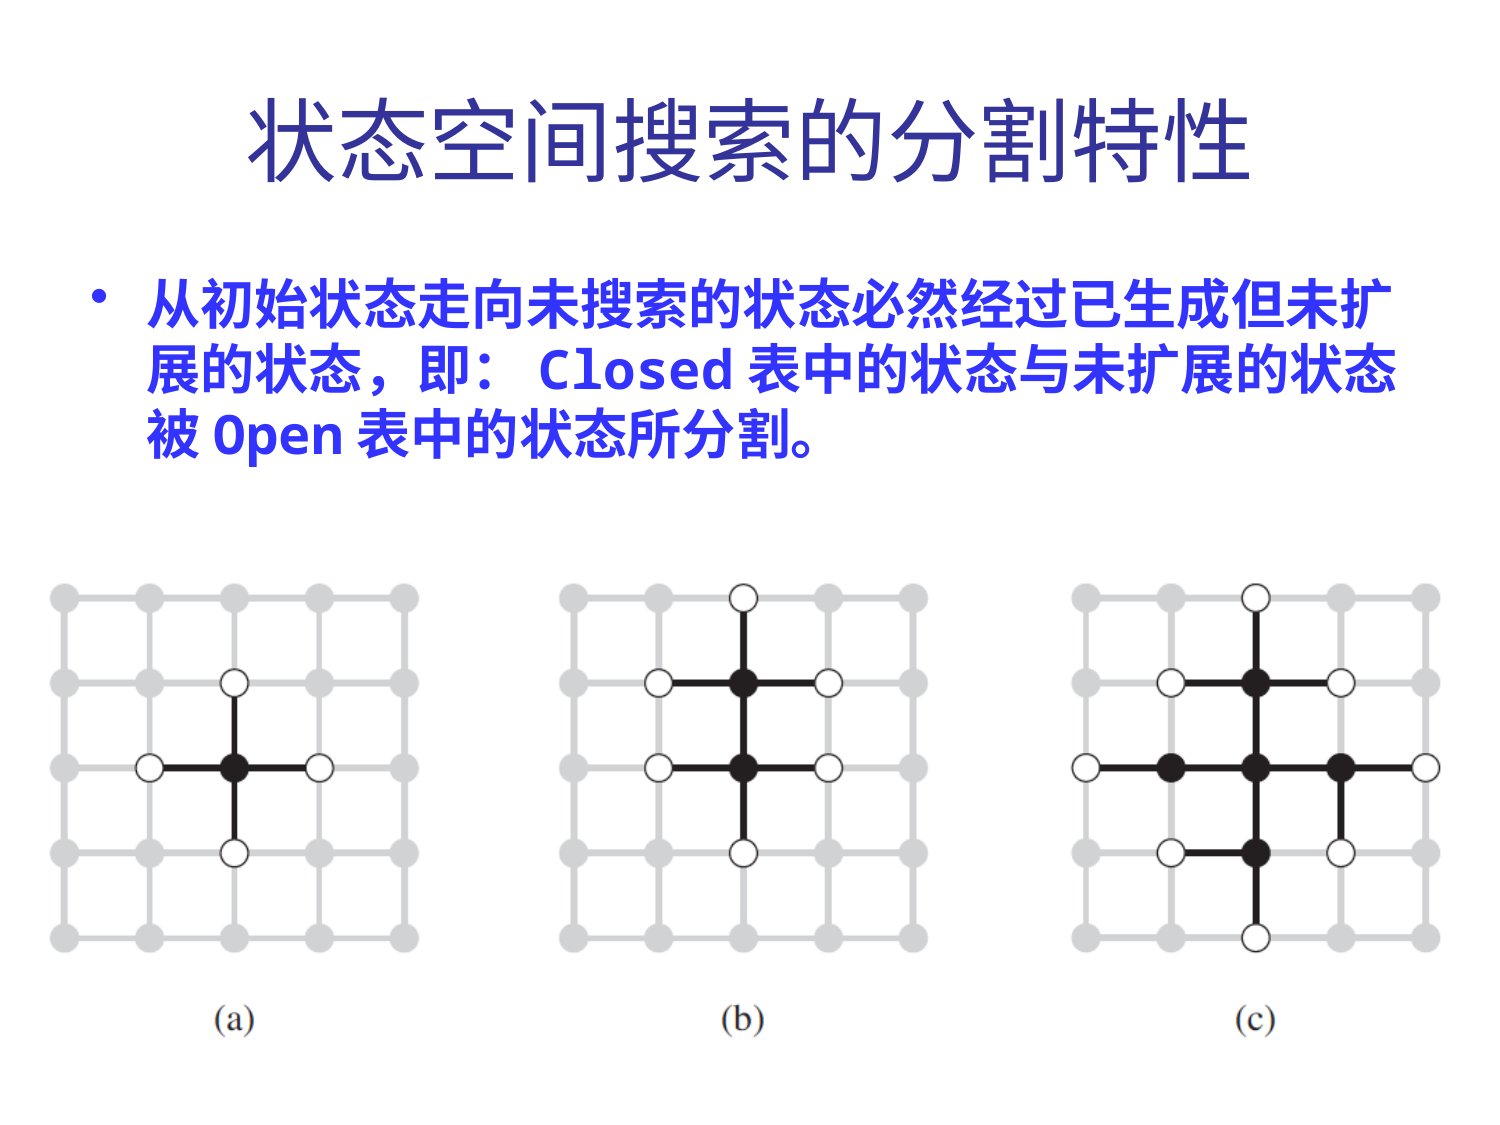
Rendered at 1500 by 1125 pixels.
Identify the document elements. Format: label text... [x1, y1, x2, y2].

list 从初始状态走向未搜索的状态必然经过已生成但未扩展的状态，即：Closed表中的状态与未扩展的状态被Open表中的状态所分割。 [75, 262, 1425, 486]
title 状态空间搜索的分割特性 [75, 45, 1425, 233]
picture [29, 573, 1471, 1054]
